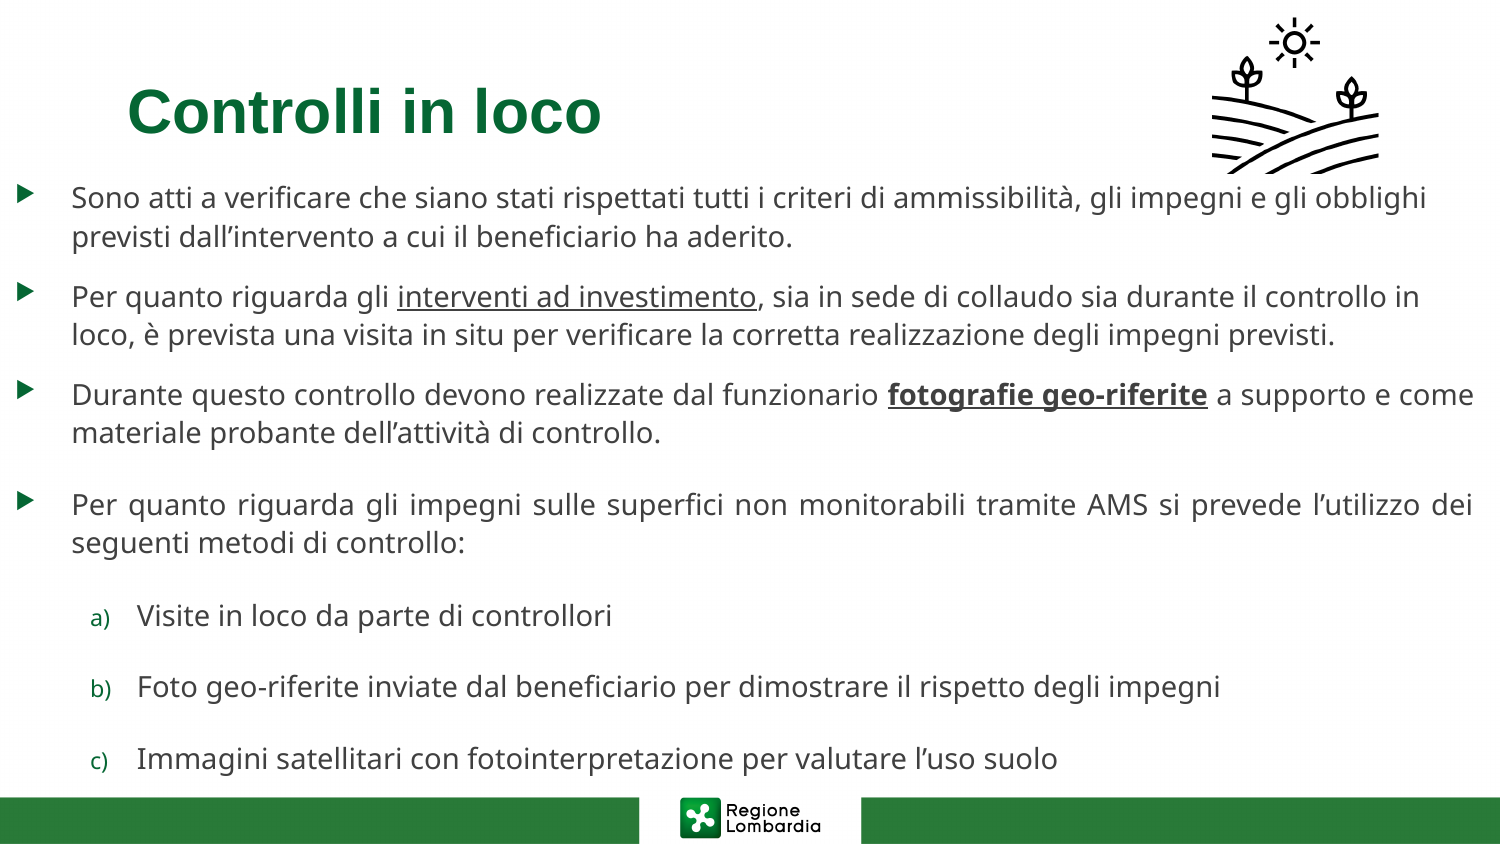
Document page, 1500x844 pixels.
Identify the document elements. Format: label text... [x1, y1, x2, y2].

text_box Sono atti a verificare che siano stati rispettati tutti i criteri di ammissibilità, gli impegni e gli obblighi previsti dall’intervento a cui il beneficiario ha aderito. Per quanto riguarda gli interventi ad investimento, sia in sede di collaudo sia durante il controllo in loco, è prevista una visita in situ per verificare la corretta realizzazione degli impegni previsti. Durante questo controllo devono realizzate dal funzionario fotografie geo-riferite a supporto e come materiale probante dell’attività di controllo. Per quanto riguarda gli impegni sulle superfici non monitorabili tramite AMS si prevede l’utilizzo dei seguenti metodi di controllo: Visite in loco da parte di controllori Foto geo-riferite inviate dal beneficiario per dimostrare il rispetto degli impegni Immagini satellitari con fotointerpretazione per valutare l’uso suolo [0, 168, 1490, 844]
picture [0, 0, 1500, 844]
title Controlli in loco [112, 54, 1197, 163]
